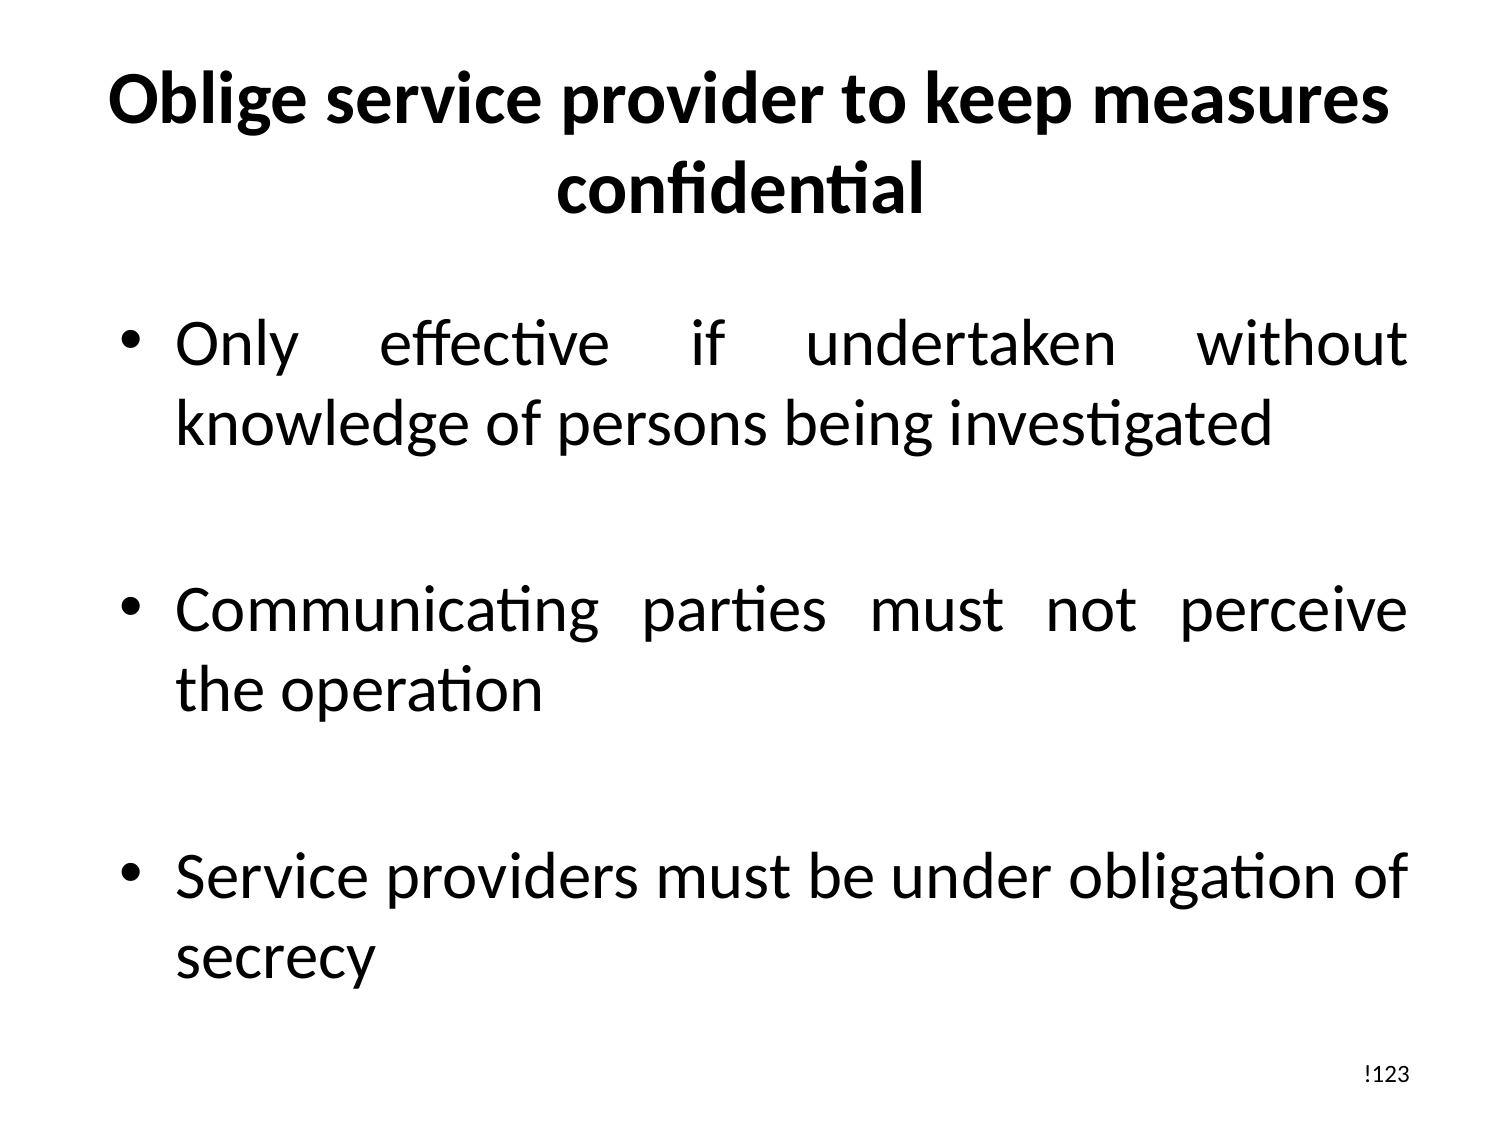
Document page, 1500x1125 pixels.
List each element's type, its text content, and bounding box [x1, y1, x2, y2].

slide_number !123 [1074, 1042, 1425, 1103]
list Only effective if undertaken without knowledge of persons being investigated Communicating parties must not perceive the operation Service providers must be under obligation of secrecy [103, 290, 1426, 1034]
title Oblige service provider to keep measures confidential [74, 44, 1426, 233]
